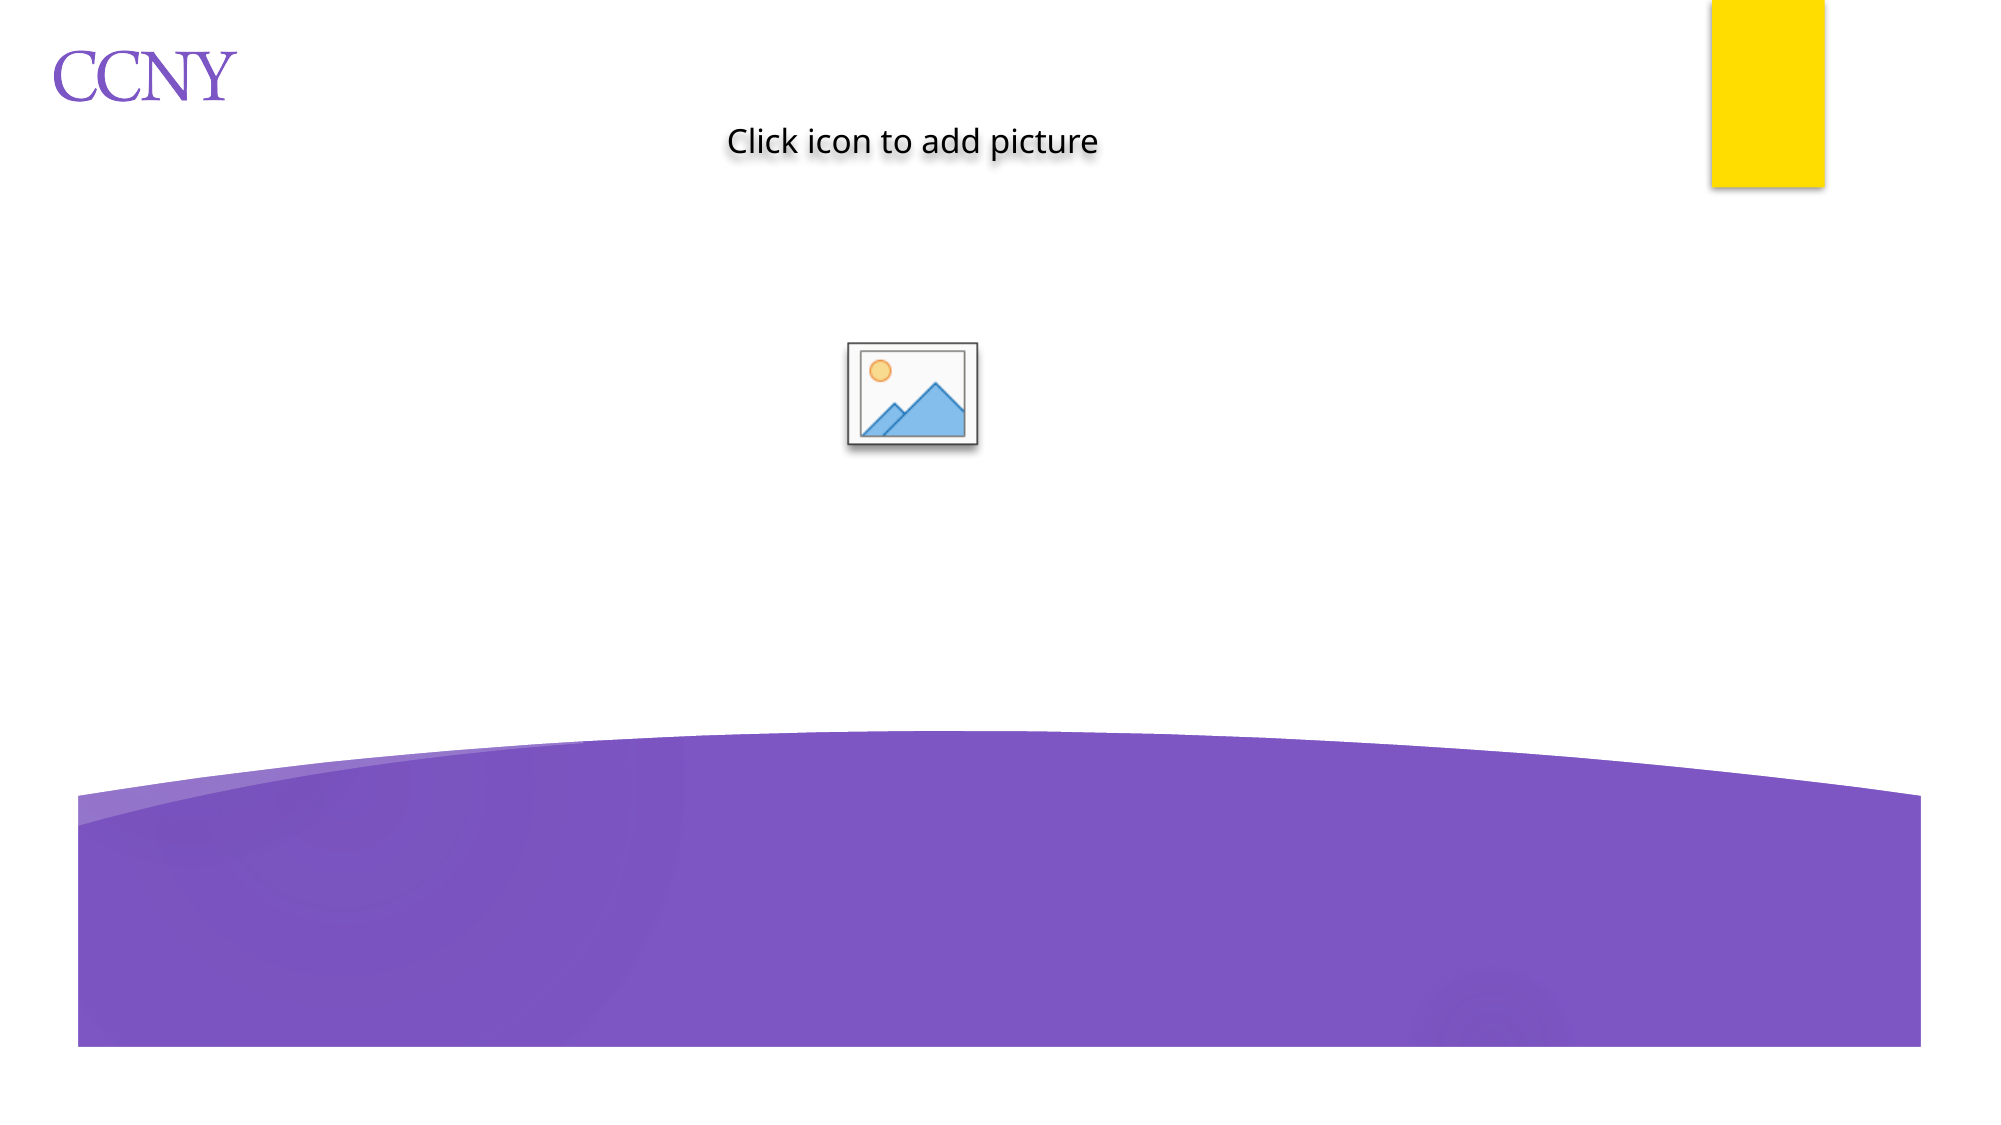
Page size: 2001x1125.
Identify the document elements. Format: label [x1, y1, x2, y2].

picture [32, 19, 1638, 676]
